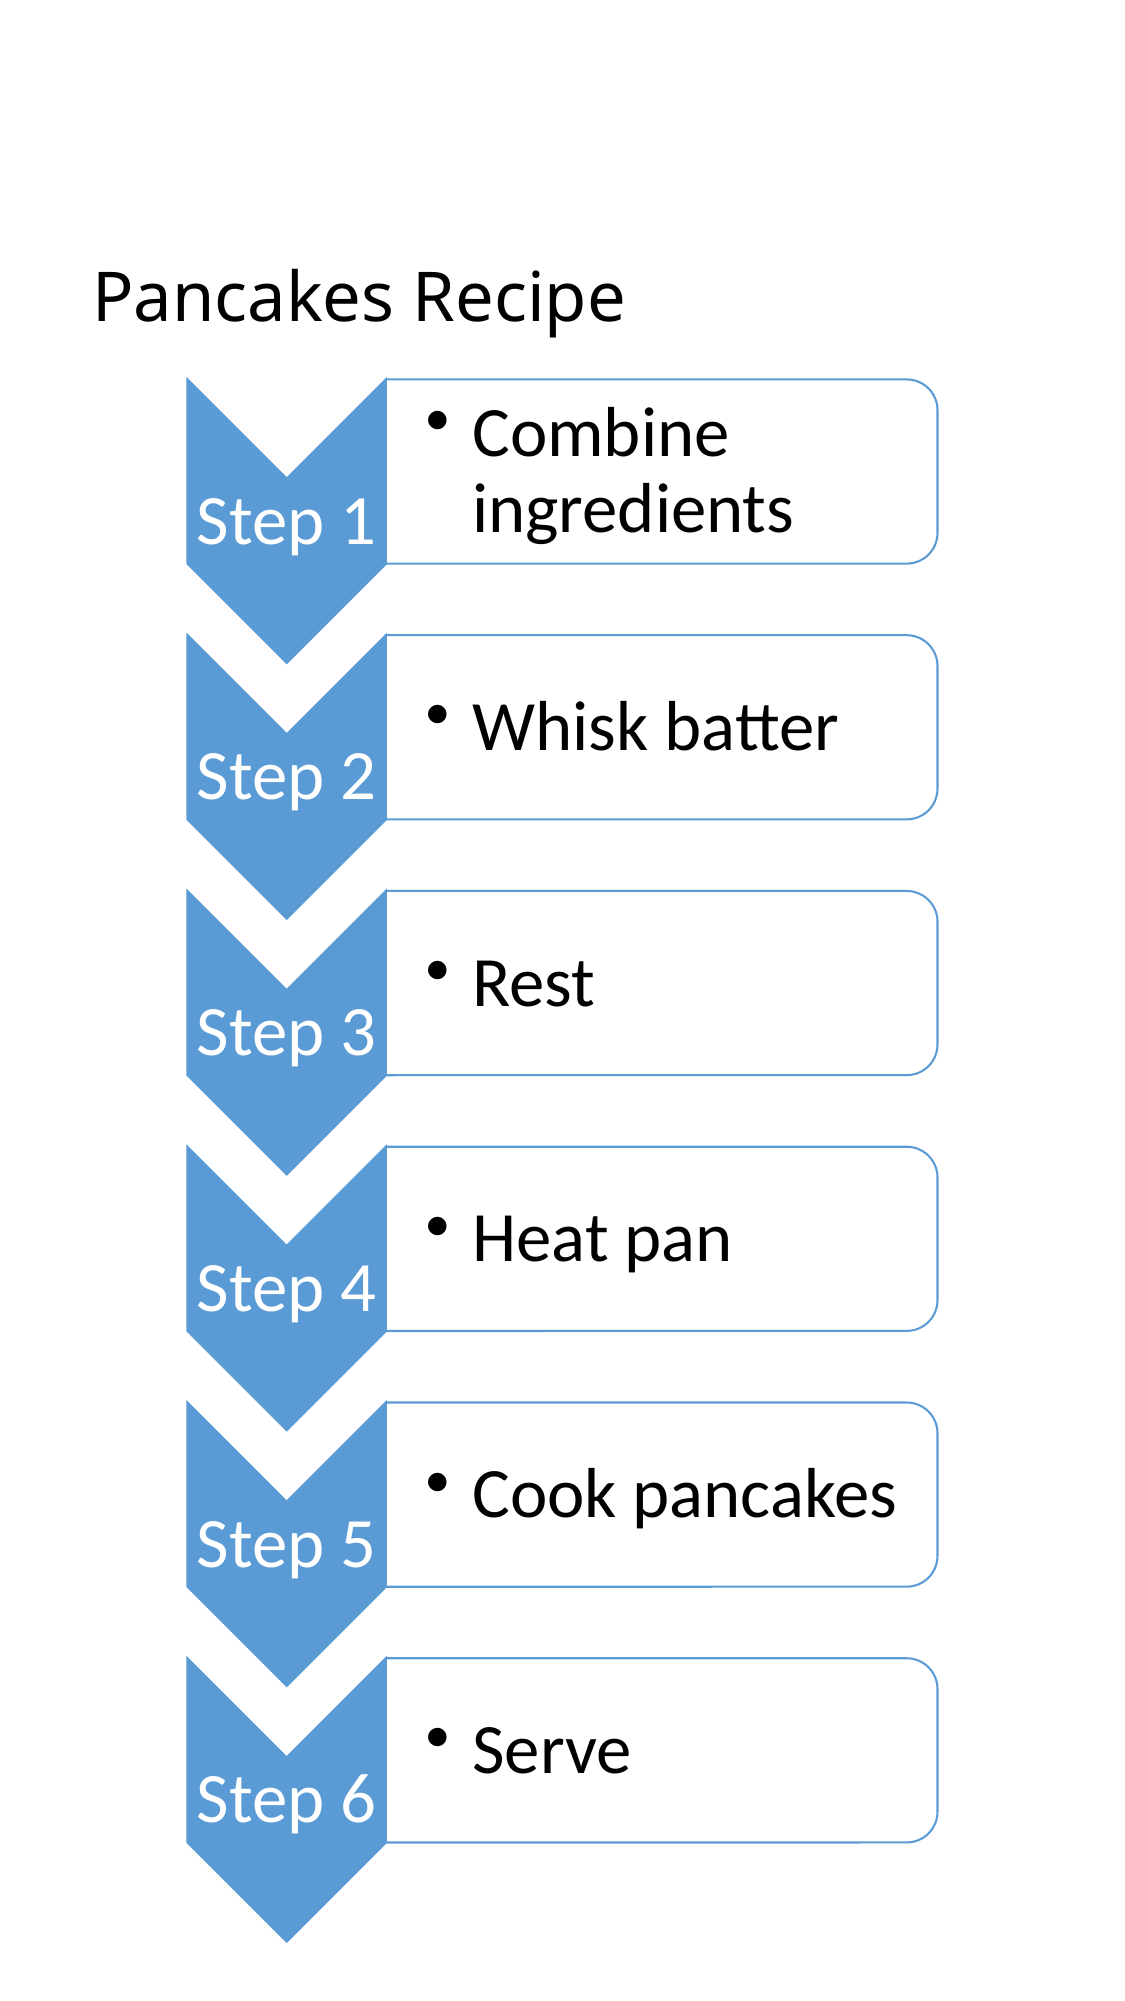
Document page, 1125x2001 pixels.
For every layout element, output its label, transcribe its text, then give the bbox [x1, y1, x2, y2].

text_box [187, 378, 938, 1943]
title Pancakes Recipe [77, 106, 1048, 493]
